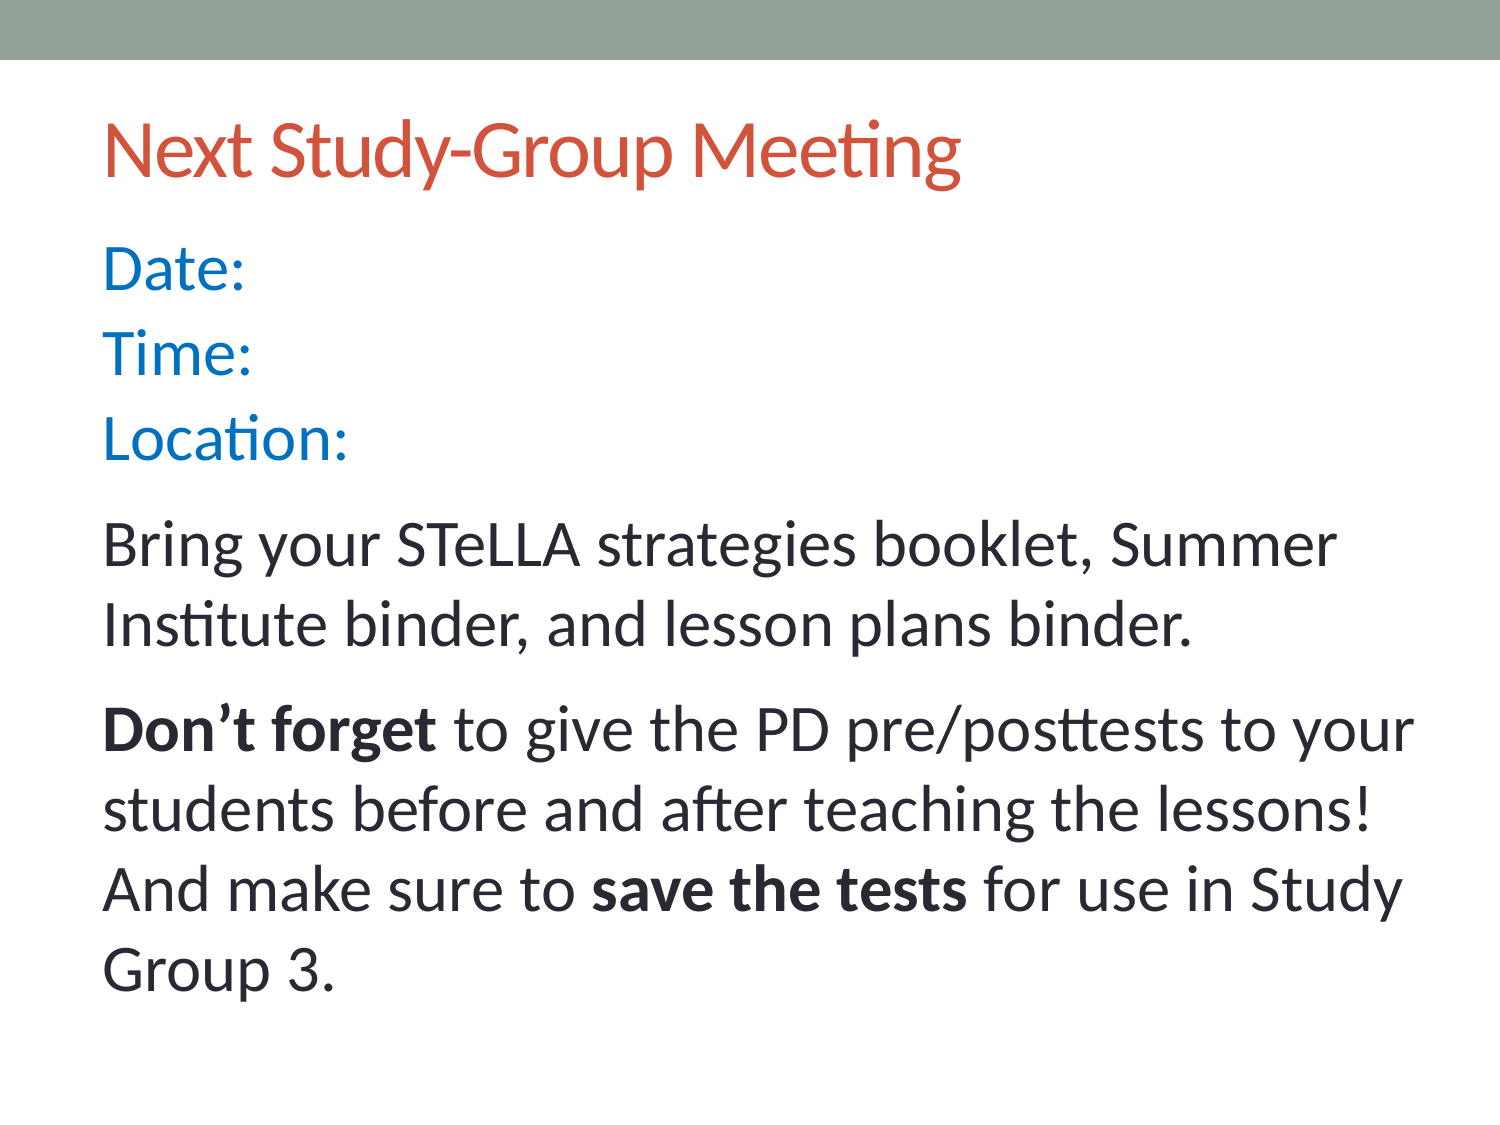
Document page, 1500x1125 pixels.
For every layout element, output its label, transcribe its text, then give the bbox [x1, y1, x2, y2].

list Date: Time: Location: Bring your STeLLA strategies booklet, Summer Institute binder, and lesson plans binder. Don’t forget to give the PD pre/posttests to your students before and after teaching the lessons! And make sure to save the tests for use in Study Group 3. [87, 224, 1450, 1025]
title Next Study-Group Meeting [87, 62, 1425, 224]
